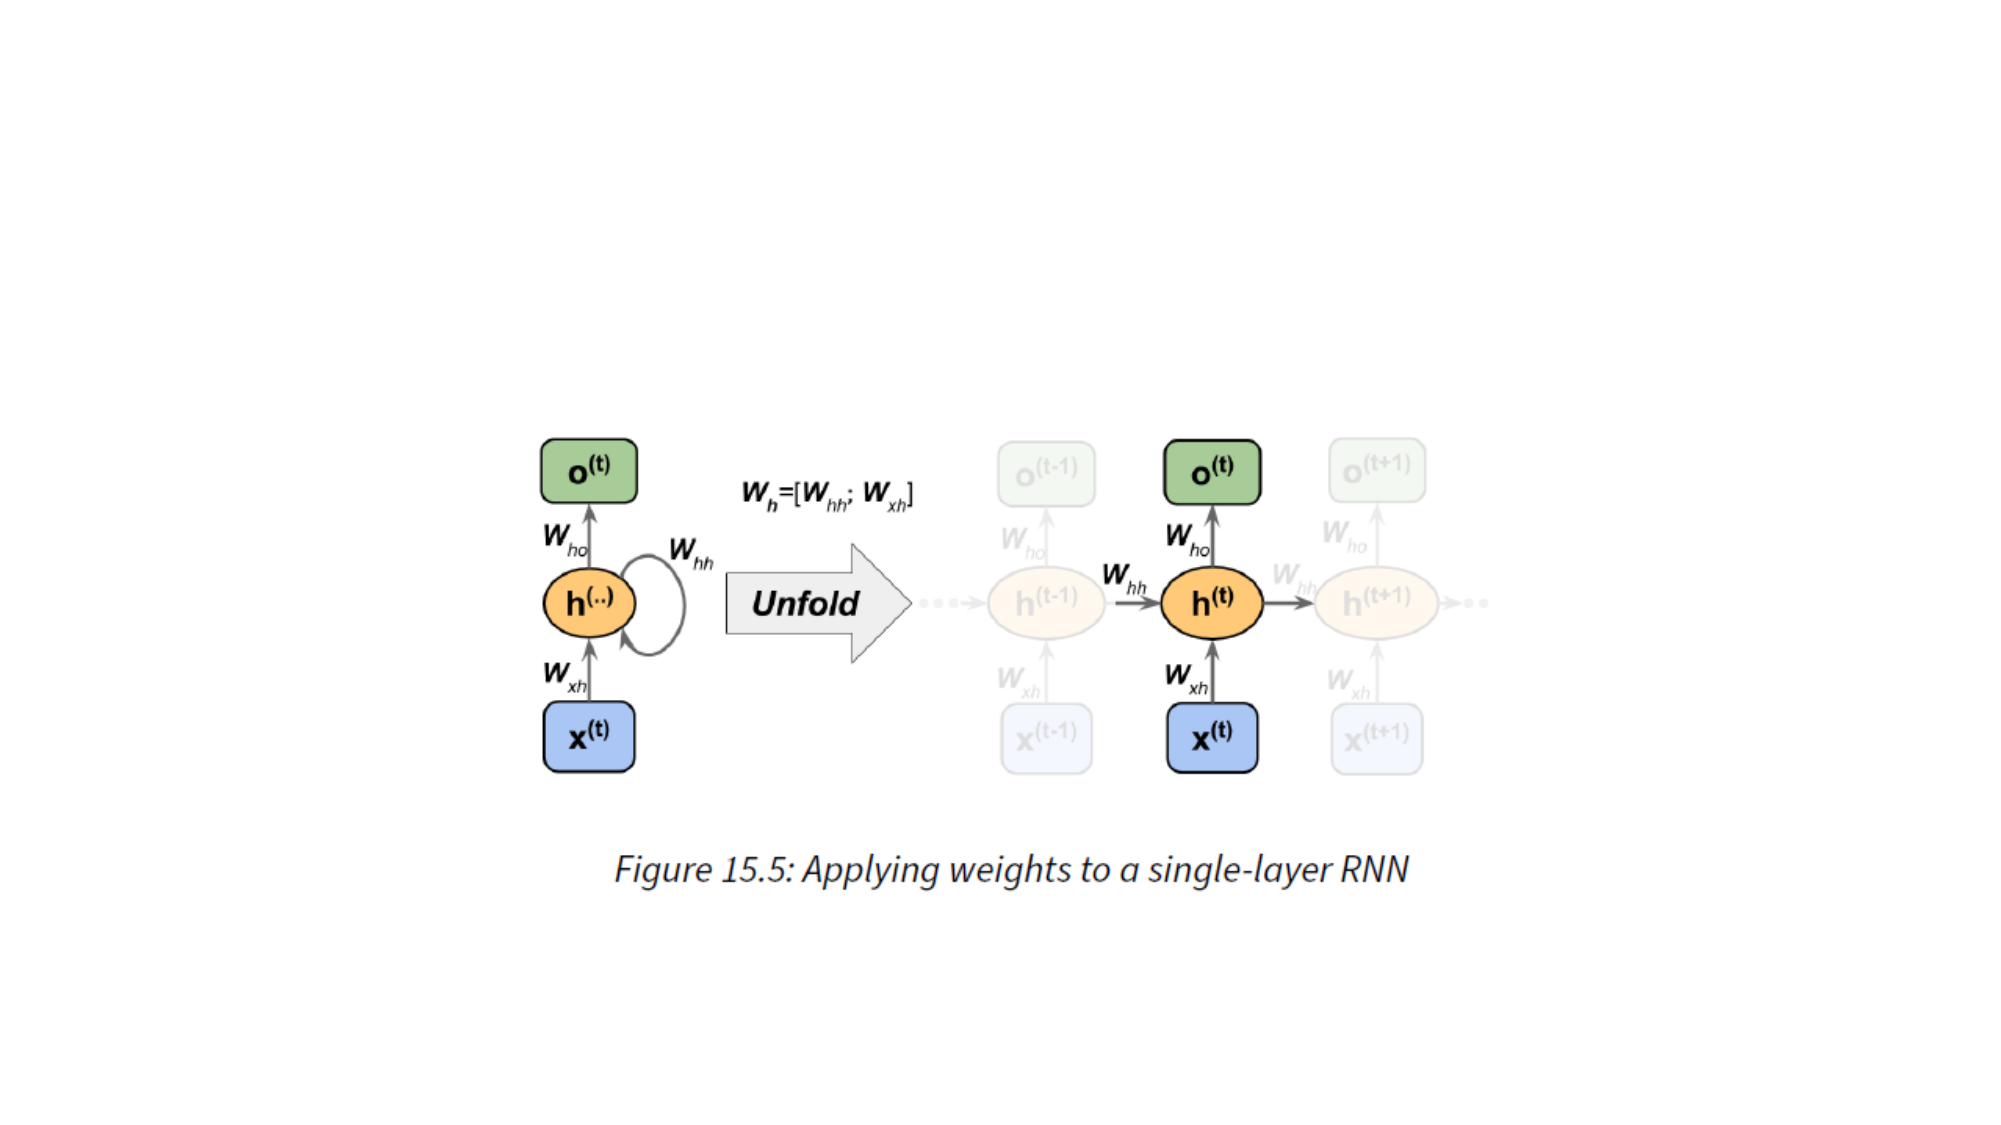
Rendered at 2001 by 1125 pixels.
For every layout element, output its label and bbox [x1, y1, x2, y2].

list [510, 400, 1490, 912]
